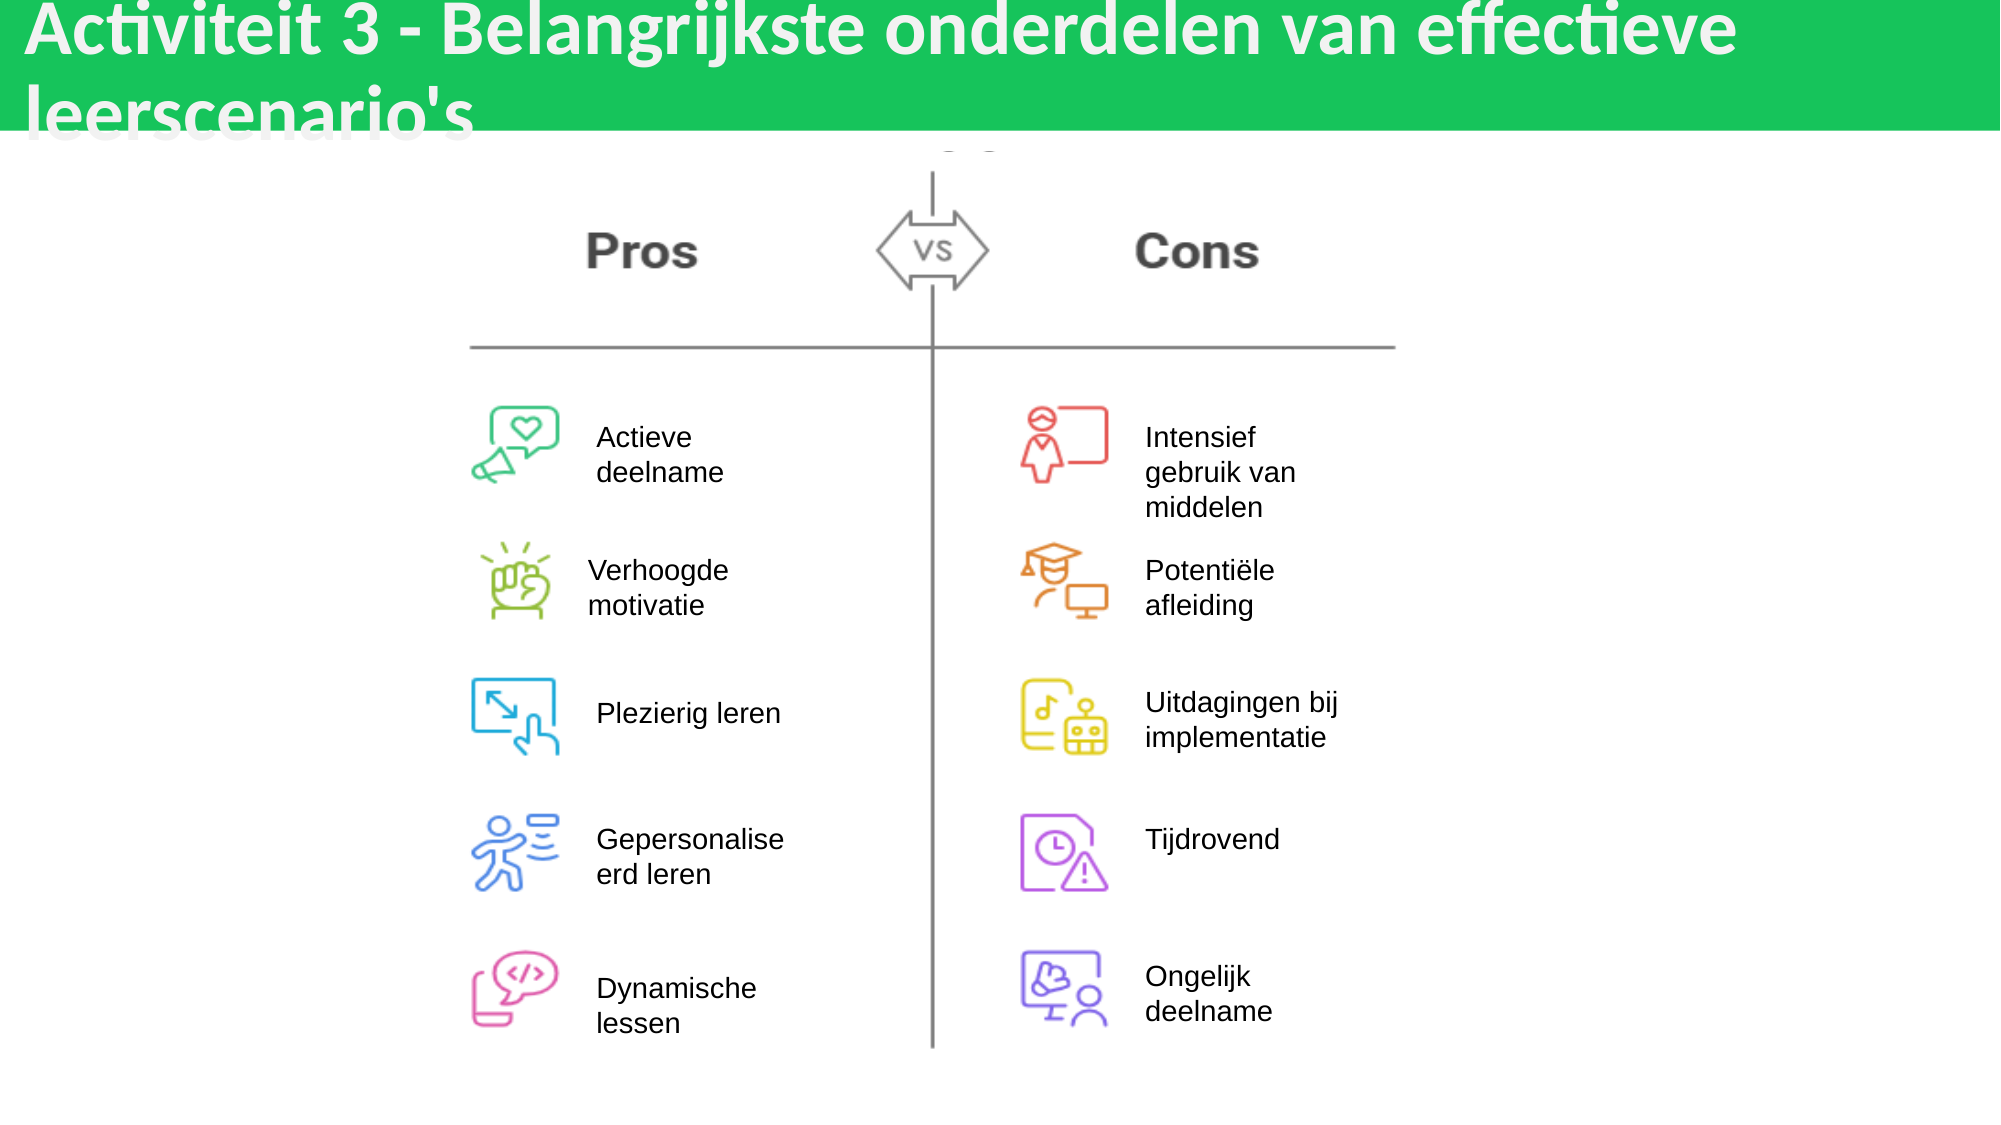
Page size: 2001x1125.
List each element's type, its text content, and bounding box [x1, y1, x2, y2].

title Activiteit 3 - Belangrijkste onderdelen van effectieve leerscenario's [16, 13, 1976, 131]
picture [427, 151, 1463, 1125]
